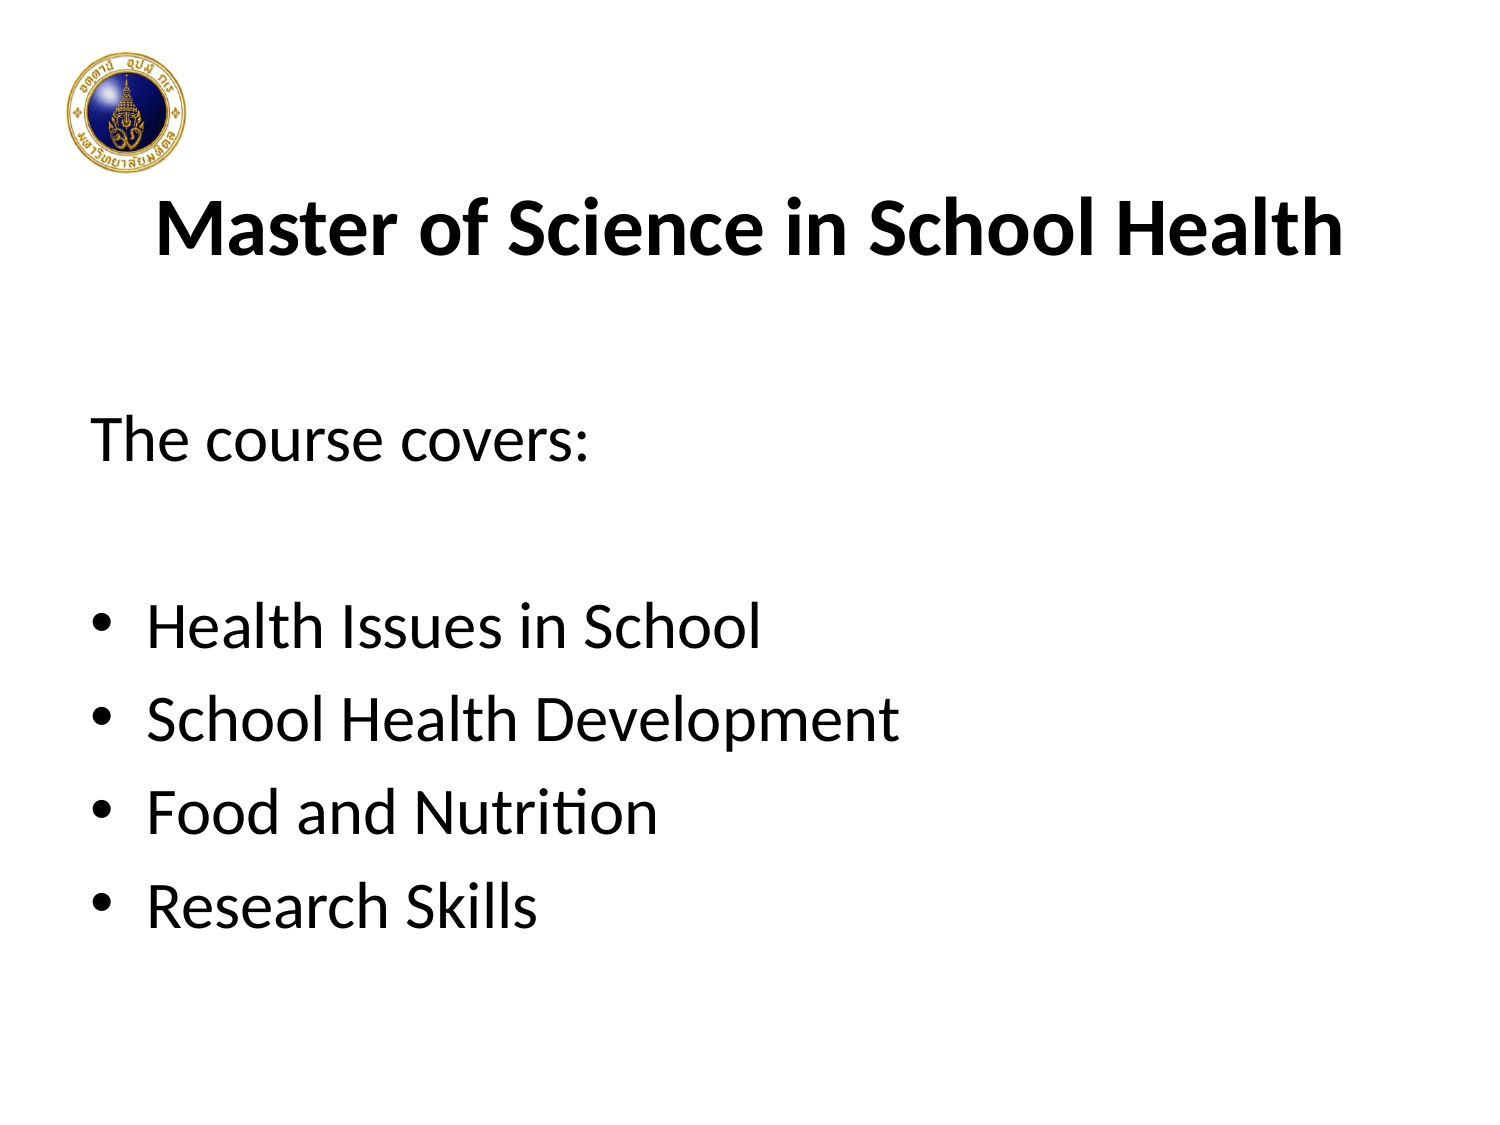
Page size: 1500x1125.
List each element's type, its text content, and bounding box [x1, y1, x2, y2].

picture [64, 49, 75, 176]
list The course covers: Health Issues in School School Health Development Food and Nutrition Research Skills [75, 387, 1425, 1005]
title Master of Science in School Health [75, 45, 1425, 387]
